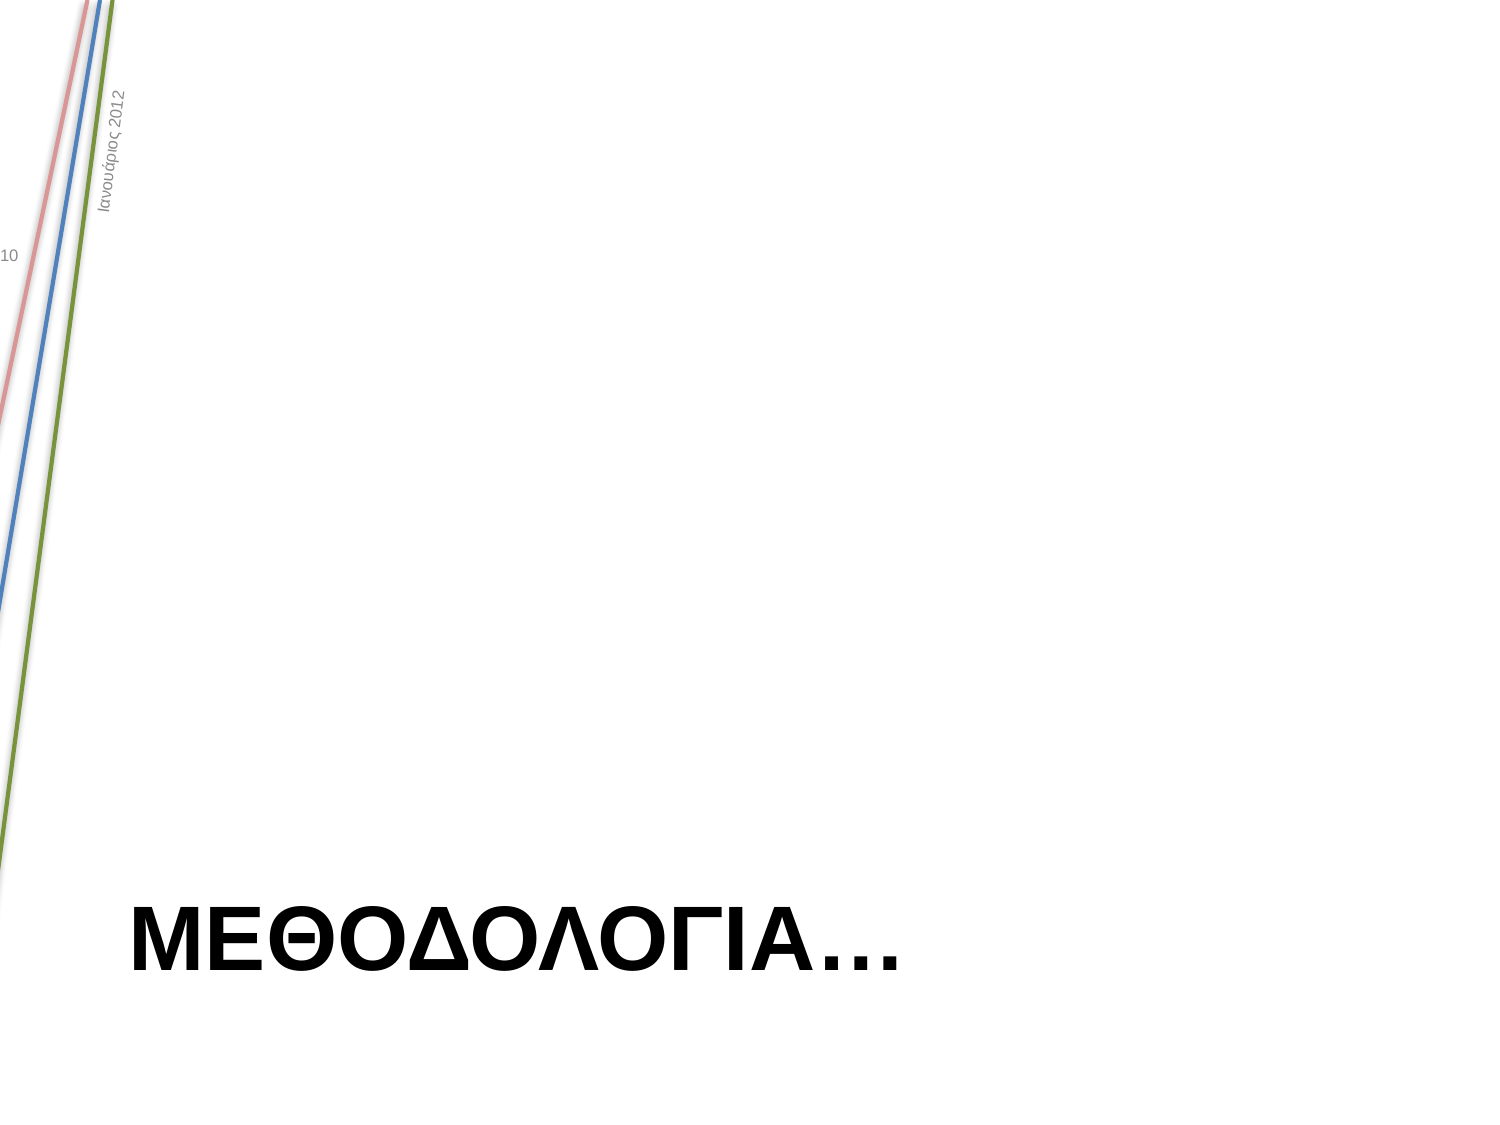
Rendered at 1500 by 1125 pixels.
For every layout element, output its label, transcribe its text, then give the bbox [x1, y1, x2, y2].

footer Ιανουάριος 2012 [75, 0, 160, 185]
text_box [0, 187, 276, 279]
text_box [0, 412, 526, 538]
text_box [0, 281, 382, 394]
title ΜΕΘΟΔΟΛΟΓΙΑ… [113, 812, 1389, 1055]
